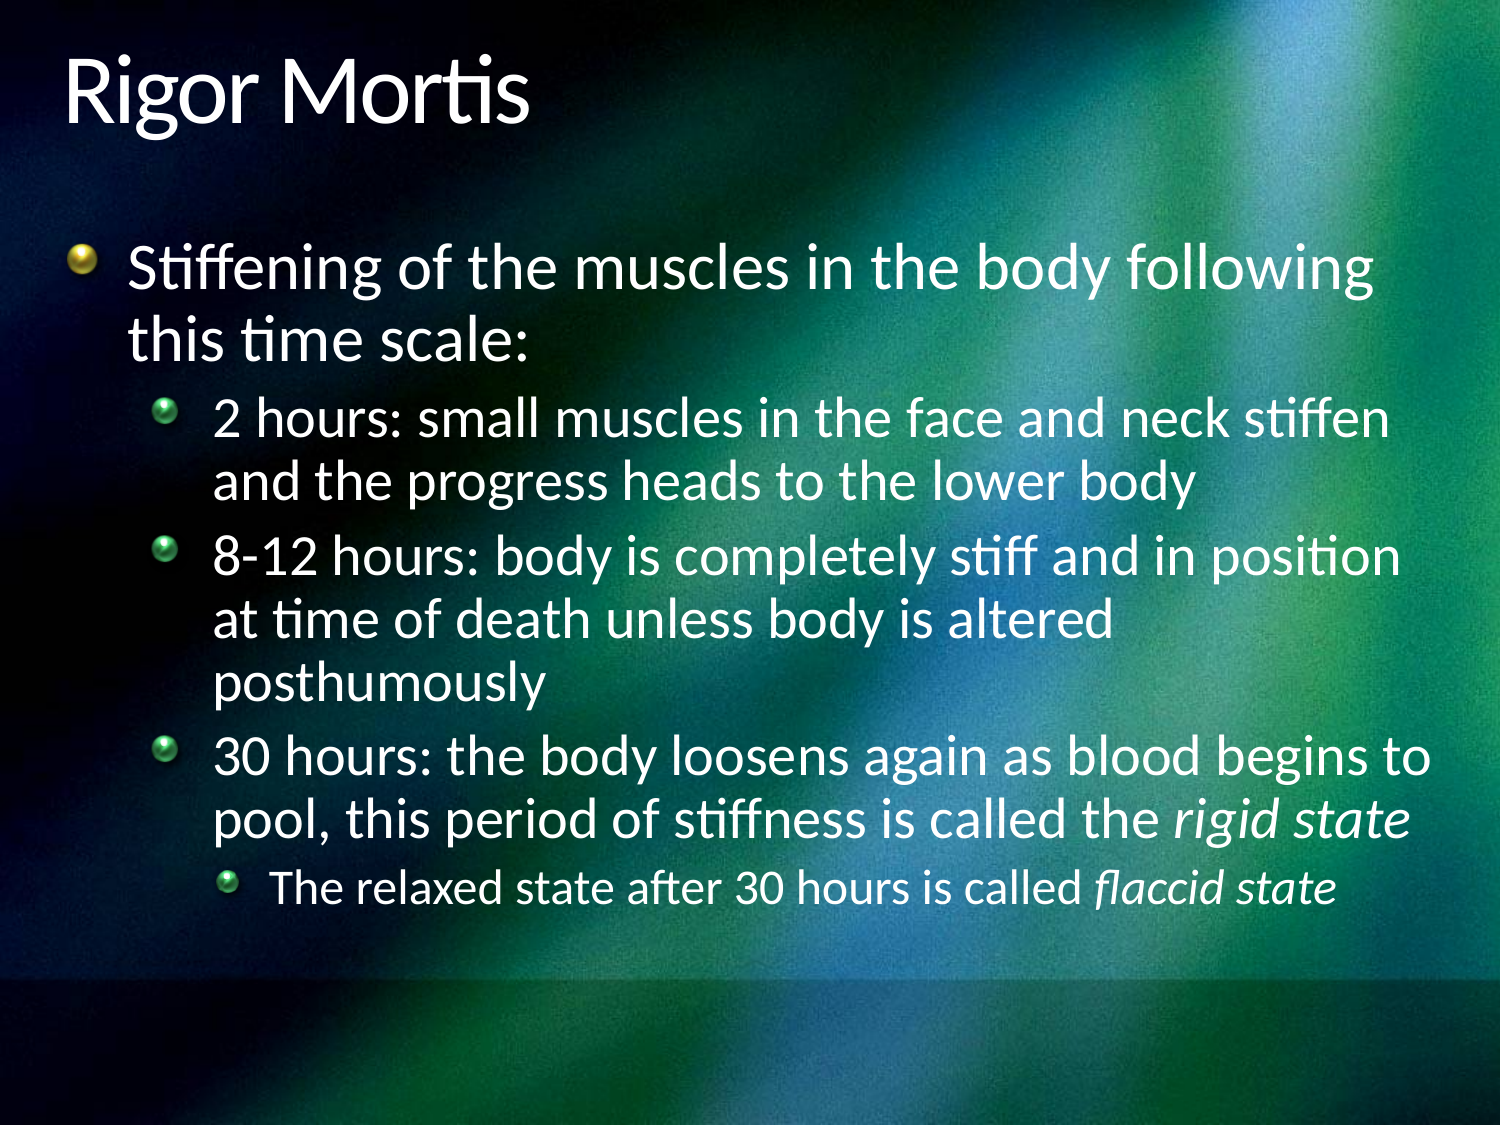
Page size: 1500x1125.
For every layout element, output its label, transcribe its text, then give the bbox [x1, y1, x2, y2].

picture [0, 0, 1500, 1125]
list Stiffening of the muscles in the body following this time scale: 2 hours: small muscles in the face and neck stiffen and the progress heads to the lower body 8-12 hours: body is completely stiff and in position at time of death unless body is altered posthumously 30 hours: the body loosens again as blood begins to pool, this period of stiffness is called the rigid state The relaxed state after 30 hours is called flaccid state [62, 231, 1438, 943]
title Rigor Mortis [62, 37, 1438, 147]
